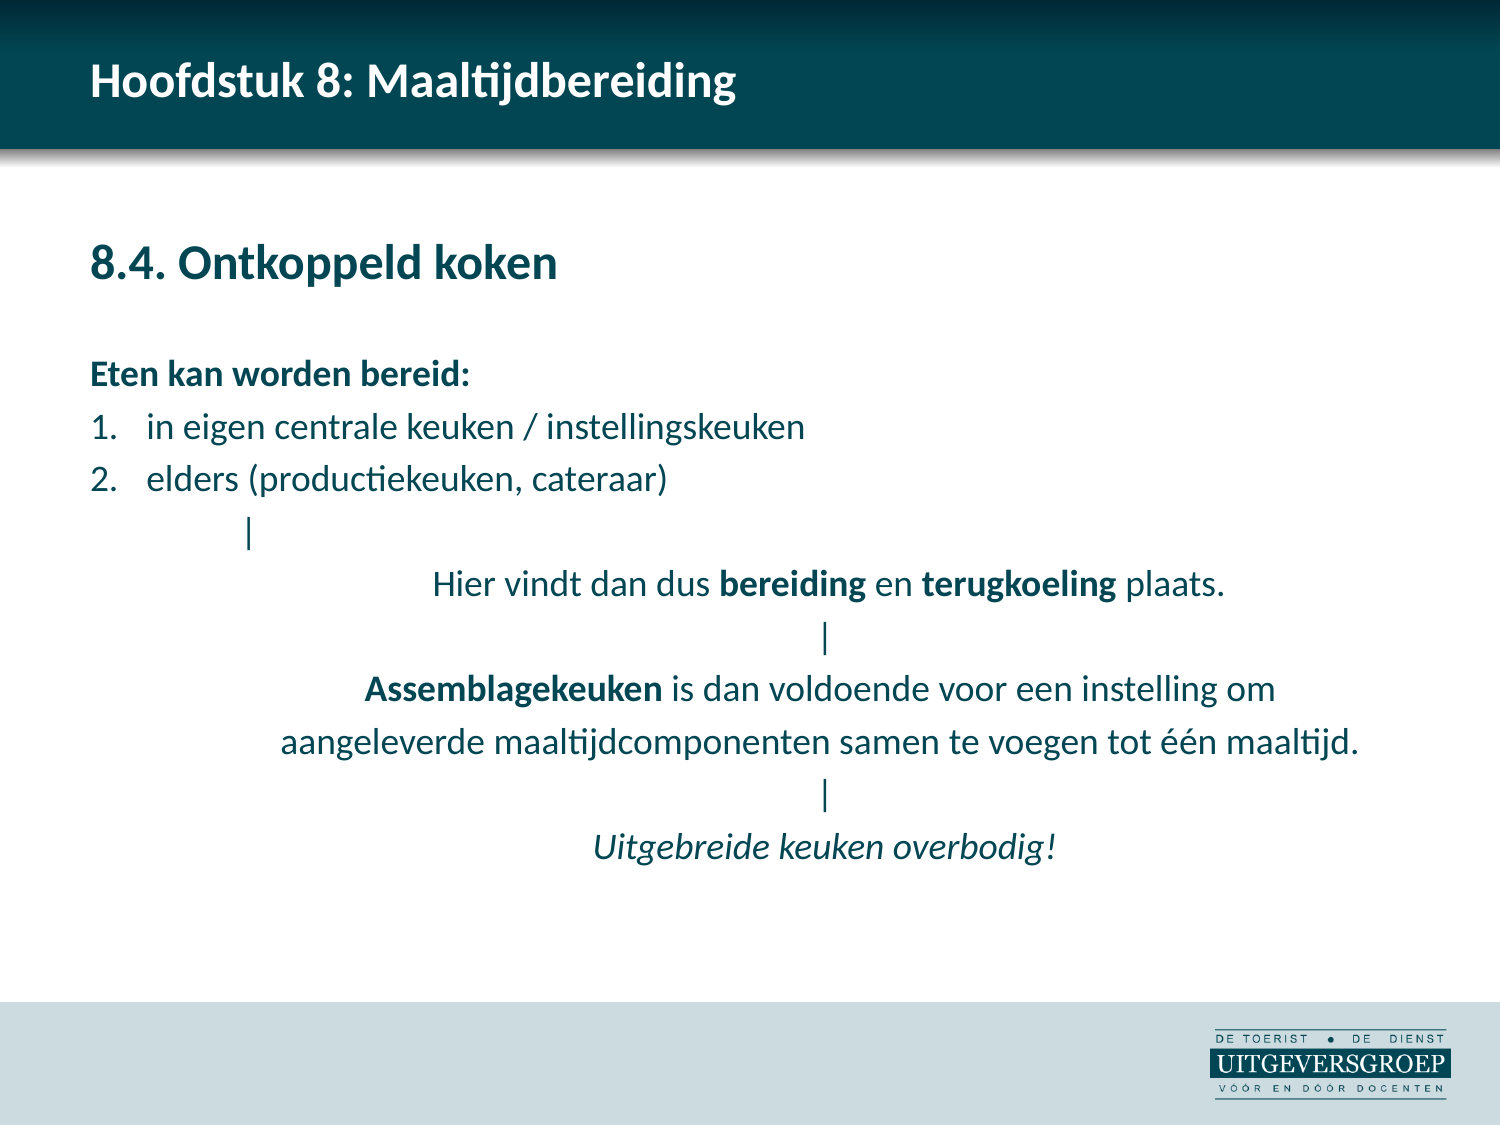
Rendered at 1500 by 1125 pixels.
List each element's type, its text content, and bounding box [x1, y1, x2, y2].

list 8.4. Ontkoppeld koken Eten kan worden bereid: in eigen centrale keuken / instellingskeuken elders (productiekeuken, cateraar) | Hier vindt dan dus bereiding en terugkoeling plaats. | Assemblagekeuken is dan voldoende voor een instelling om aangeleverde maaltijdcomponenten samen te voegen tot één maaltijd. | Uitgebreide keuken overbodig! [75, 221, 1425, 965]
picture [1210, 1021, 1451, 1106]
title Hoofdstuk 8: Maaltijdbereiding [75, 0, 1425, 172]
